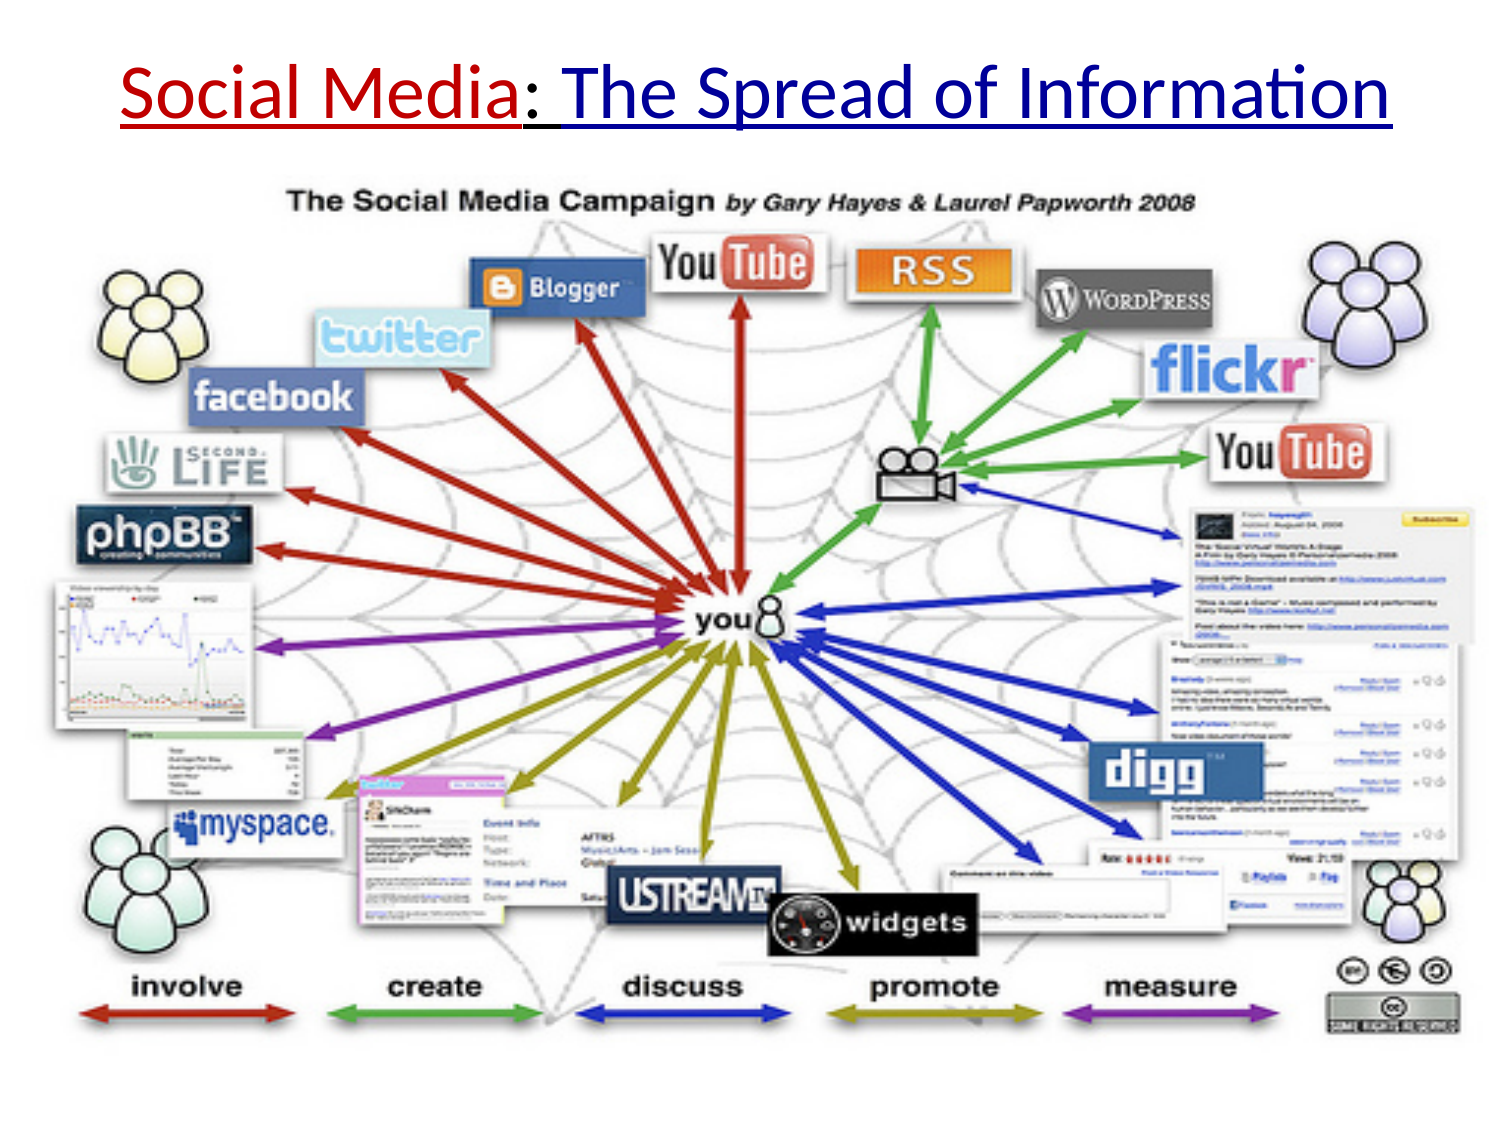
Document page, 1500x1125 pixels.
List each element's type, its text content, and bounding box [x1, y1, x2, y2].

title Social Media: The Spread of Information [37, 0, 1475, 173]
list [24, 174, 1500, 1063]
